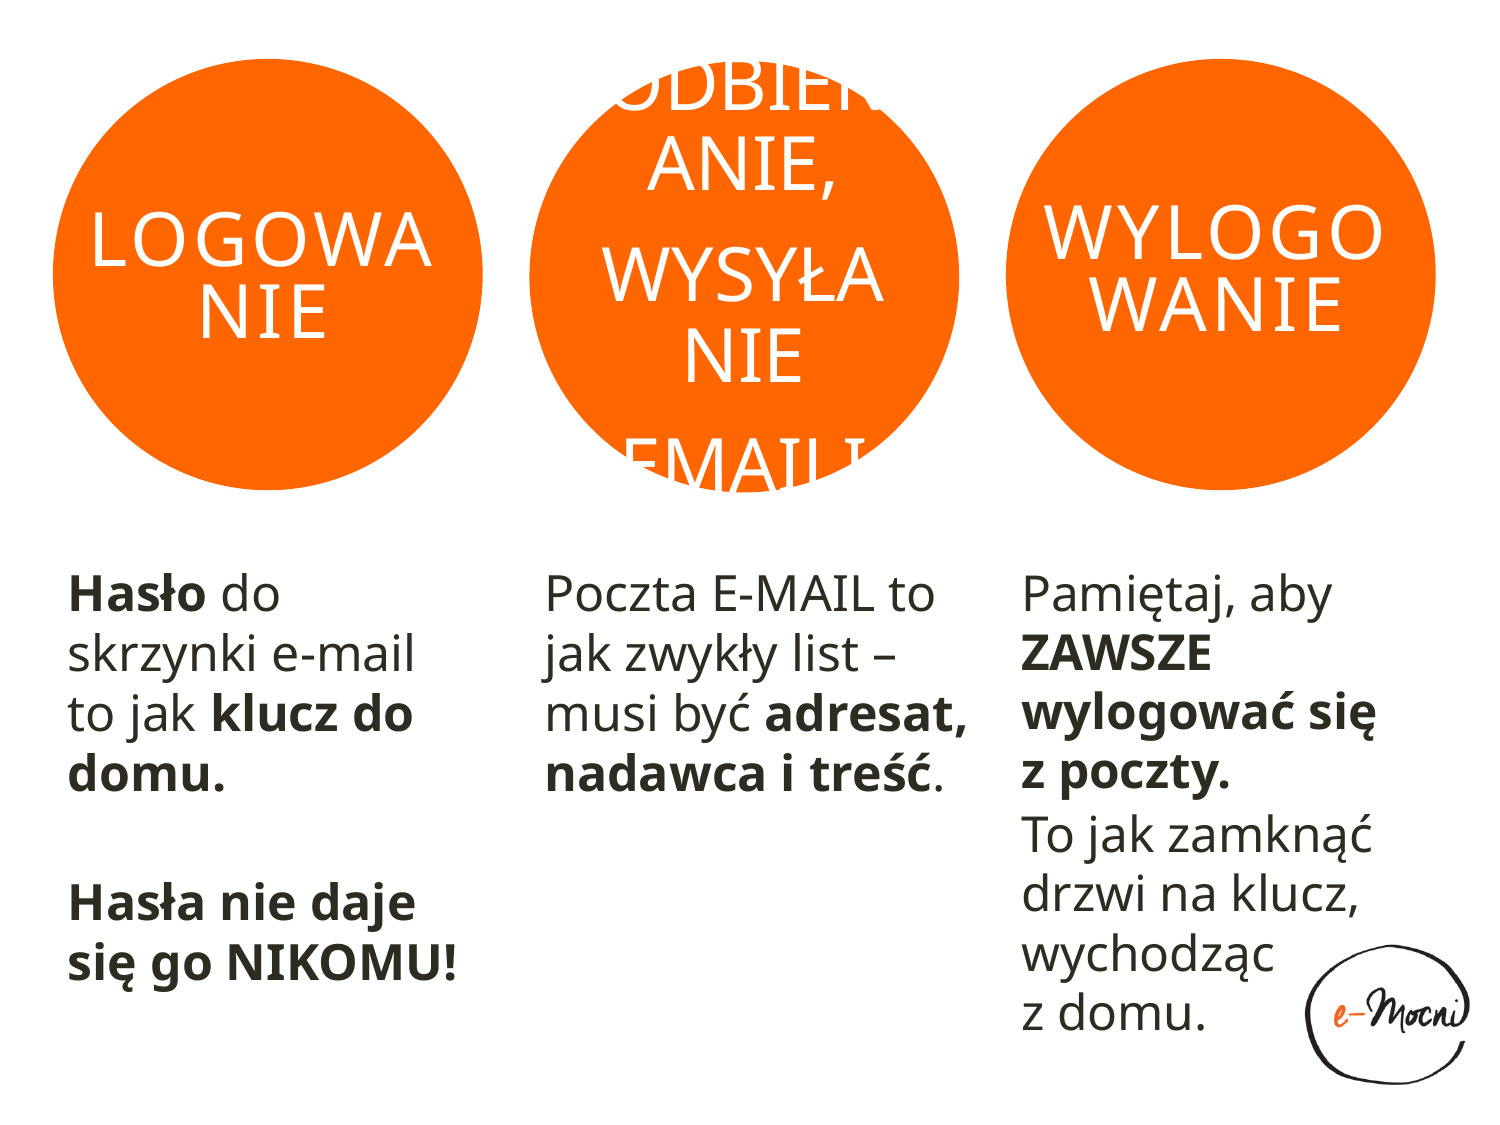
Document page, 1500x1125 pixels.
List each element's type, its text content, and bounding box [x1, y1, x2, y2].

text_box LOGOWANIE [68, 127, 457, 436]
title WYLOGOWANIE [995, 120, 1438, 429]
list Hasło do skrzynki e-mail to jak klucz do domu. Hasła nie daje się go NIKOMU! [52, 553, 483, 1051]
list Pamiętaj, aby ZAWSZE wylogować się z poczty. To jak zamknąć drzwi na klucz, wychodząc z domu. [1005, 553, 1436, 1051]
picture [1248, 930, 1500, 1098]
list ODBIERANIE, WYSYŁANIE EMAILI [585, 122, 902, 431]
list Poczta E-MAIL to jak zwykły list – musi być adresat, nadawca i treść. [529, 553, 994, 1051]
